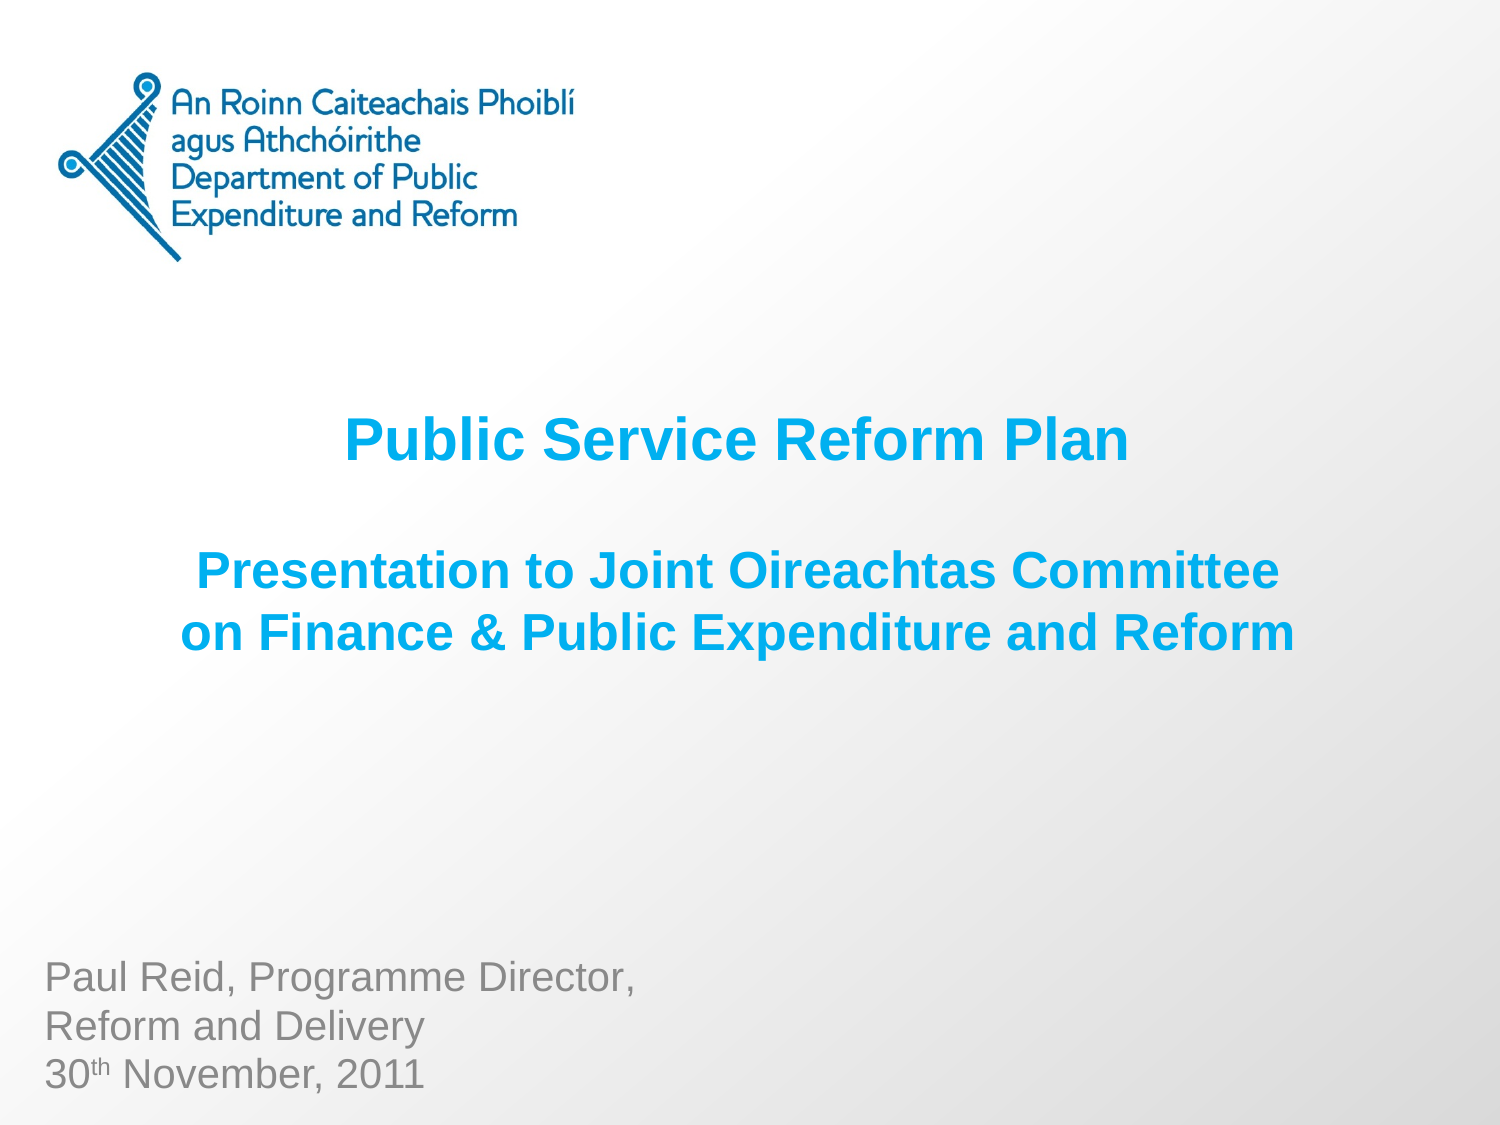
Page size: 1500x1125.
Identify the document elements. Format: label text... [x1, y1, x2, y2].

title Public Service Reform Plan [76, 349, 1400, 481]
picture [41, 66, 591, 268]
text_box Presentation to Joint Oireachtas Committee on Finance & Public Expenditure and Reform [77, 538, 1400, 669]
subtitle Paul Reid, Programme Director, Reform and Delivery 30th November, 2011 [29, 952, 798, 1071]
